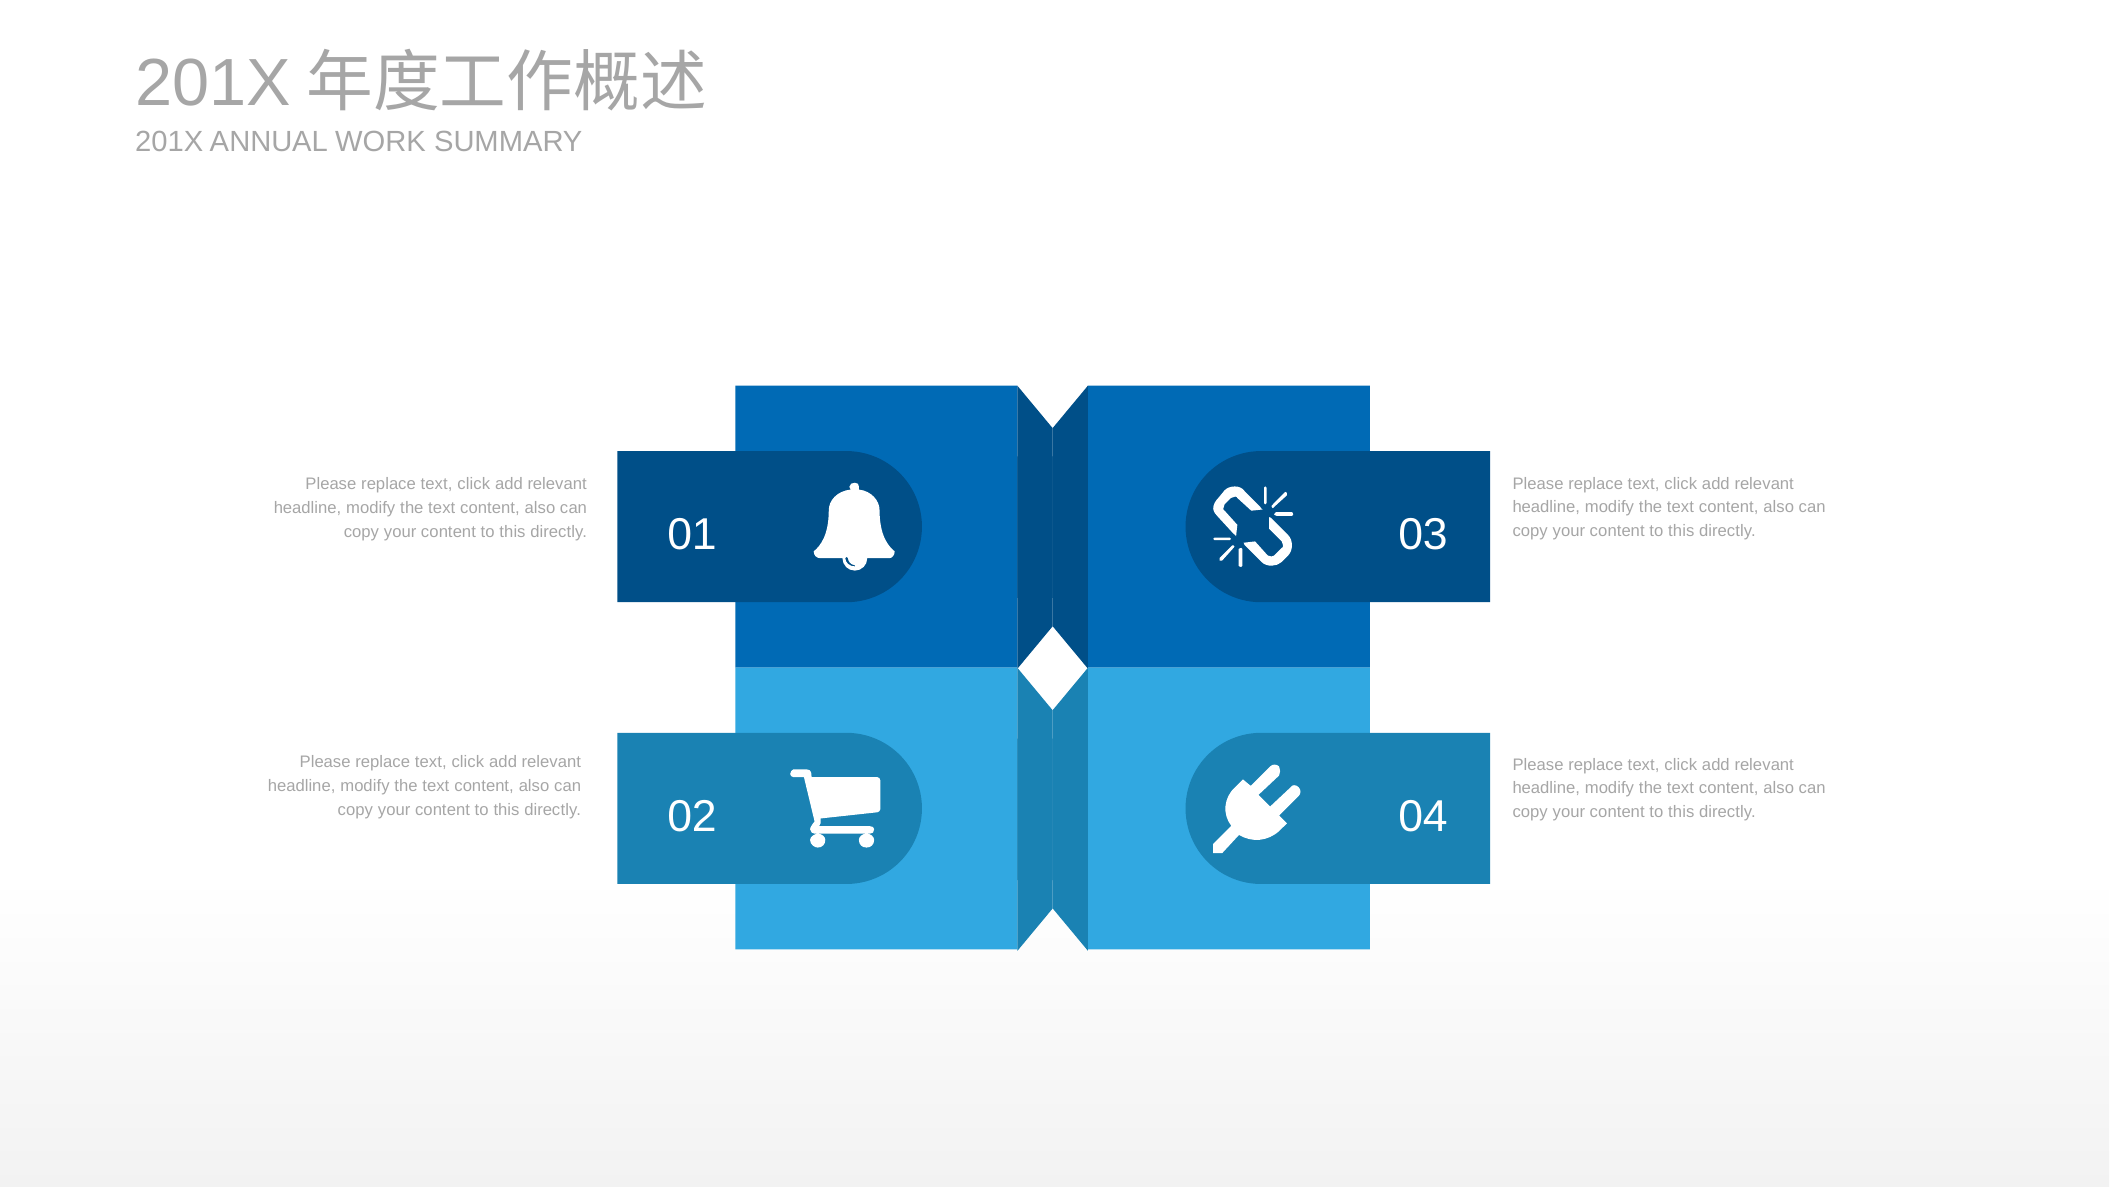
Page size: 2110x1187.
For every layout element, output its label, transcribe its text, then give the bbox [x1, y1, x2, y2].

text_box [735, 667, 1052, 951]
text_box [1052, 385, 1370, 667]
text_box Please replace text, click add relevant headline, modify the text content, also can copy your content to this directly. [259, 747, 582, 819]
text_box Please replace text, click add relevant headline, modify the text content, also can copy your content to this directly. [265, 469, 588, 541]
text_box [735, 385, 1052, 667]
text_box 201X年度工作概述 [135, 38, 783, 119]
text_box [1052, 667, 1370, 951]
text_box 01 [647, 498, 735, 556]
text_box Please replace text, click add relevant headline, modify the text content, also can copy your content to this directly. [1512, 468, 1840, 541]
text_box [1370, 450, 1492, 604]
text_box [616, 450, 735, 604]
text_box Please replace text, click add relevant headline, modify the text content, also can copy your content to this directly. [1512, 749, 1840, 822]
text_box 04 [1378, 779, 1468, 837]
text_box 03 [1378, 498, 1468, 556]
text_box 201X ANNUAL WORK SUMMARY [135, 122, 596, 158]
text_box [1370, 731, 1492, 886]
text_box 02 [647, 779, 735, 837]
text_box [616, 731, 735, 886]
